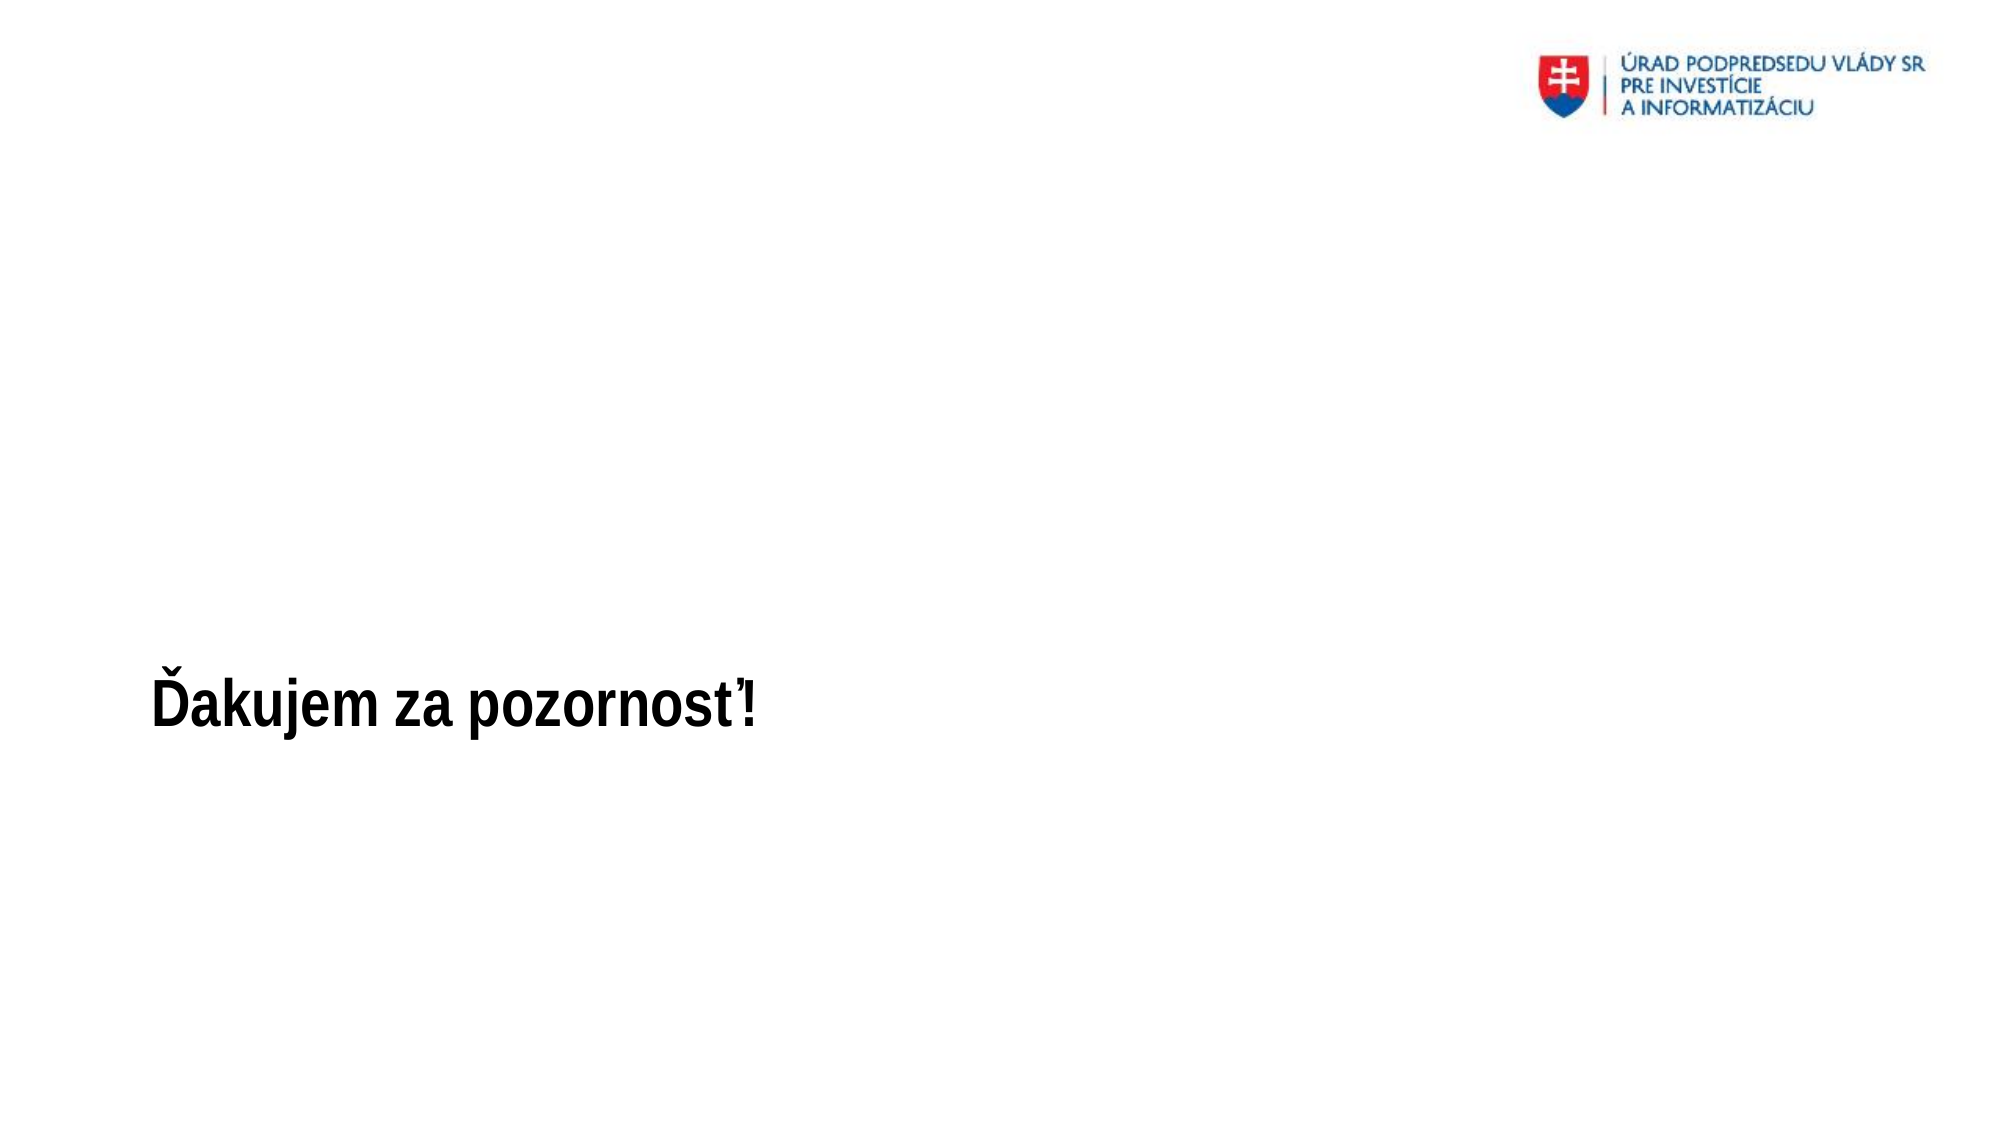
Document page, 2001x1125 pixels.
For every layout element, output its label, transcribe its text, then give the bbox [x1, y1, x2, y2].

picture [1491, 9, 1973, 162]
title Ďakujem za pozornosť! [136, 280, 1862, 749]
